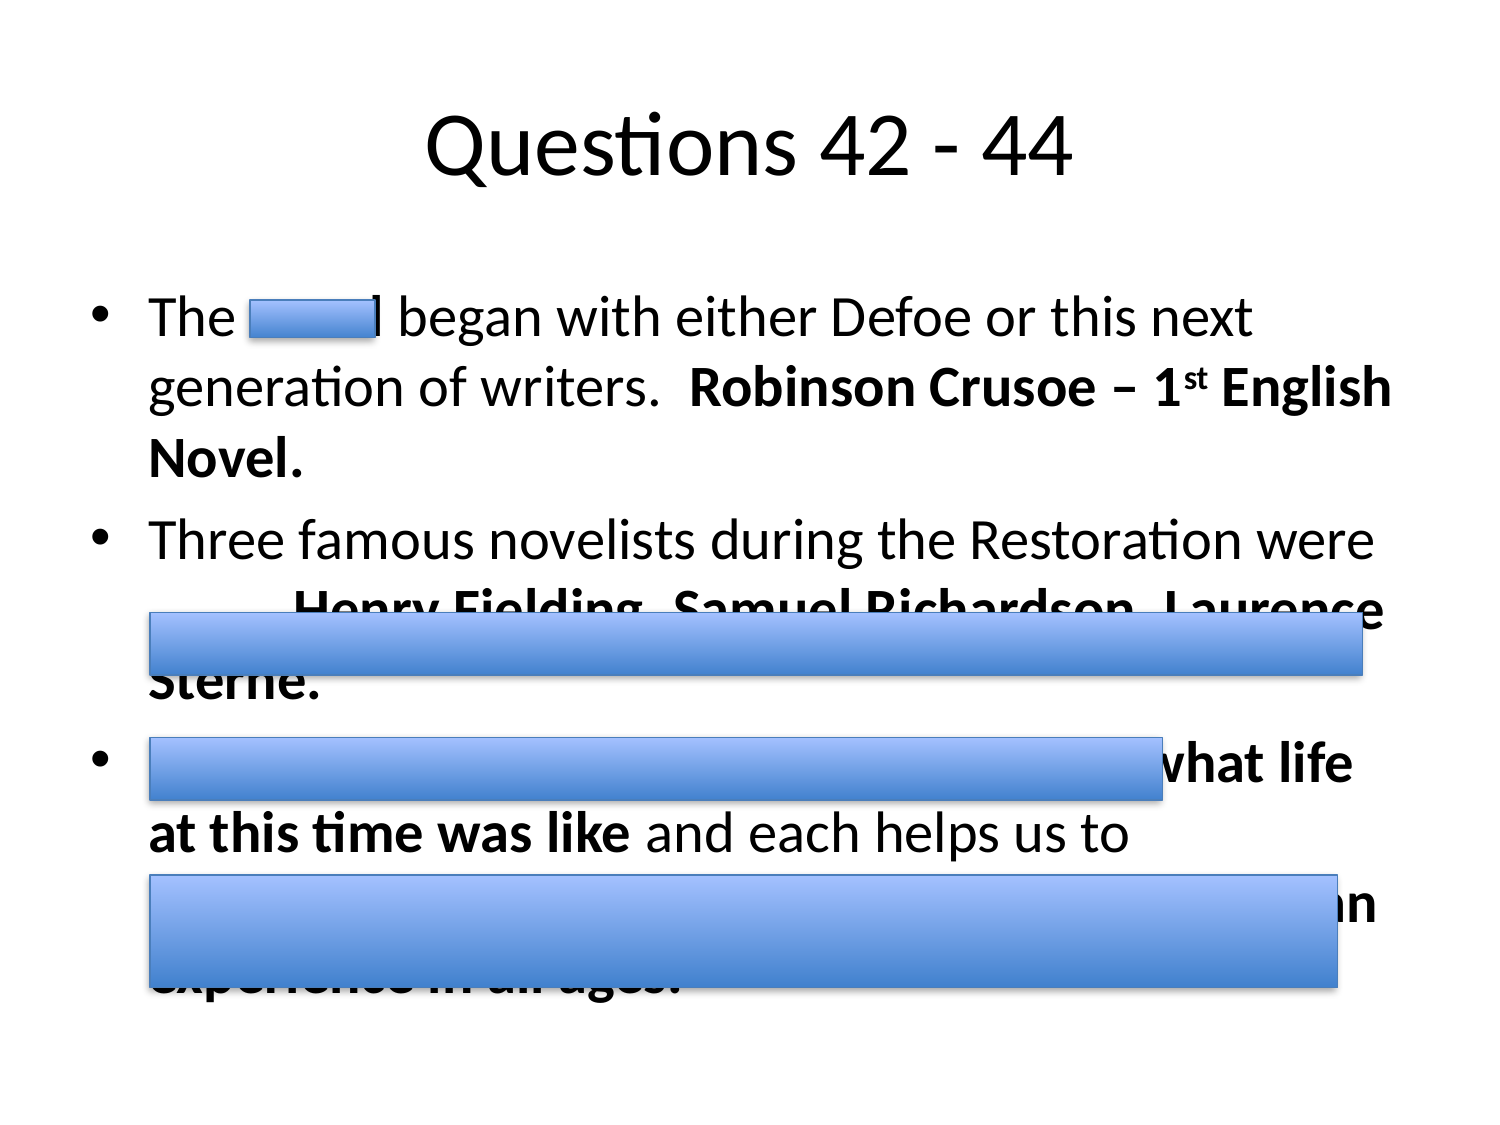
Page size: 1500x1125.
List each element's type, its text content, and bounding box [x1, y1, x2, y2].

list The novel began with either Defoe or this next generation of writers. Robinson Crusoe – 1st English Novel. Three famous novelists during the Restoration were Henry Fielding, Samuel Richardson, Laurence Sterne. Each man’s novel tells something of what life at this time was like and each helps us to understand humor and disappointments of human experience in all ages. [75, 270, 1425, 1013]
text_box [249, 299, 376, 338]
text_box [149, 612, 1363, 676]
text_box [149, 737, 1163, 801]
title Questions 42 - 44 [75, 45, 1425, 233]
text_box [149, 874, 1338, 988]
